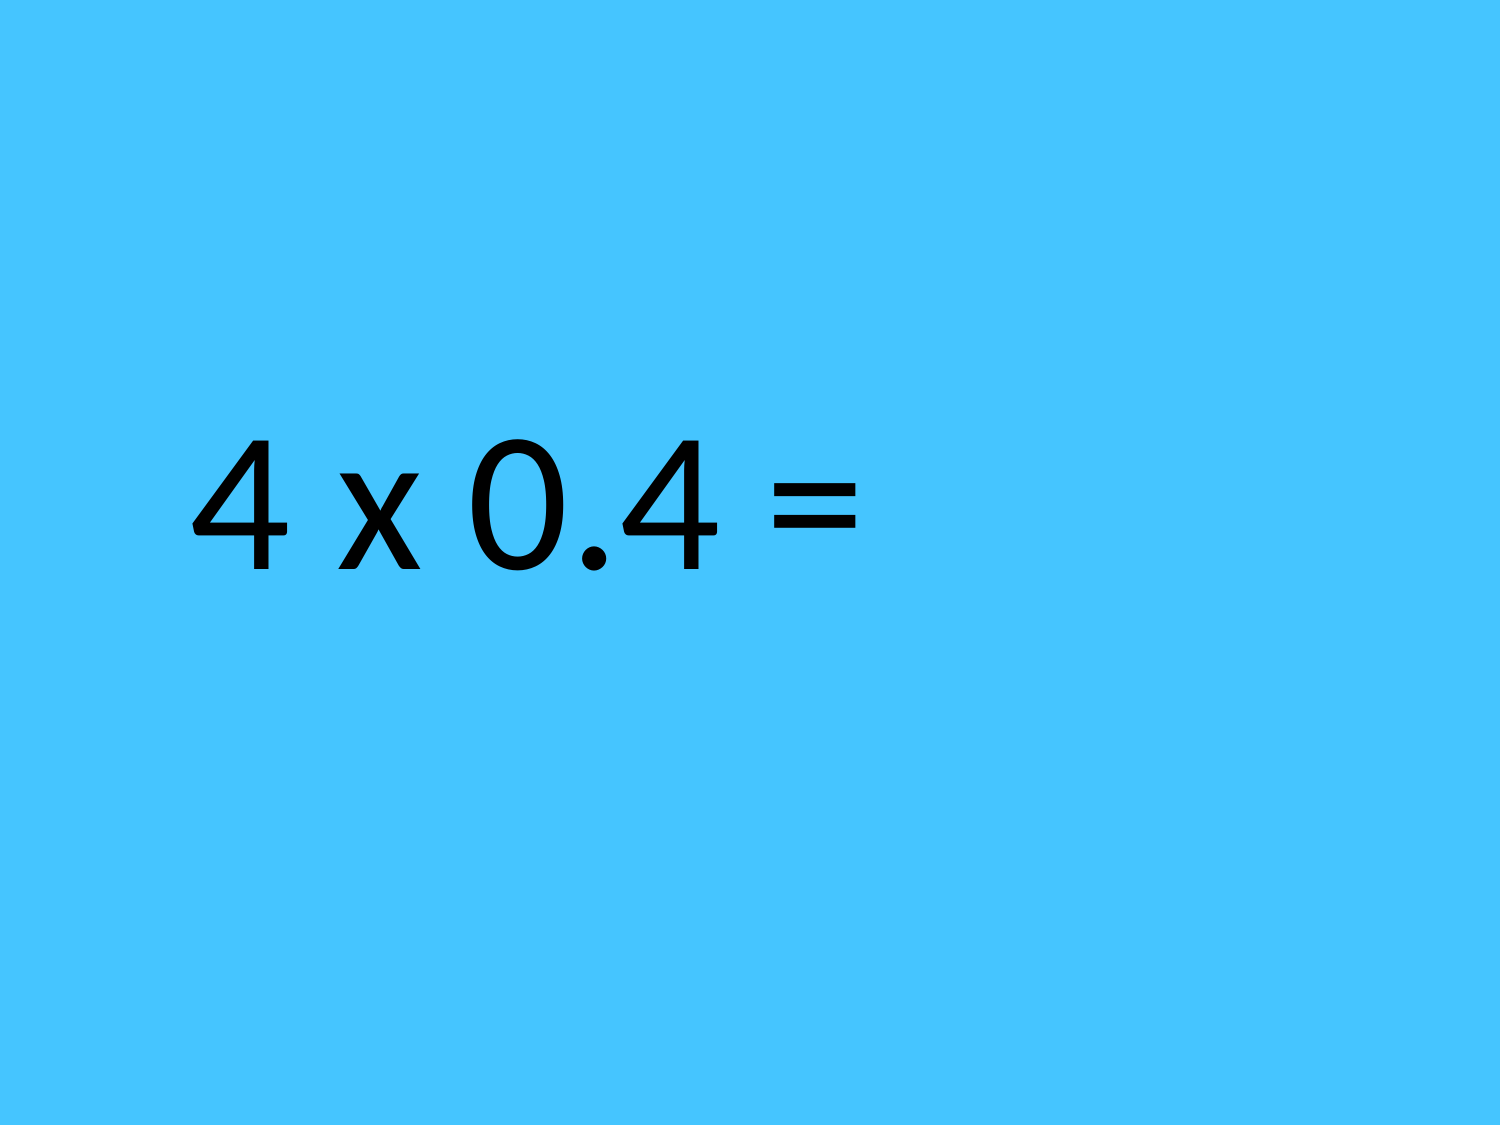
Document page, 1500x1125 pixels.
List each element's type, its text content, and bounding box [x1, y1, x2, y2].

text_box 4 x 0.4 = [174, 362, 1188, 618]
